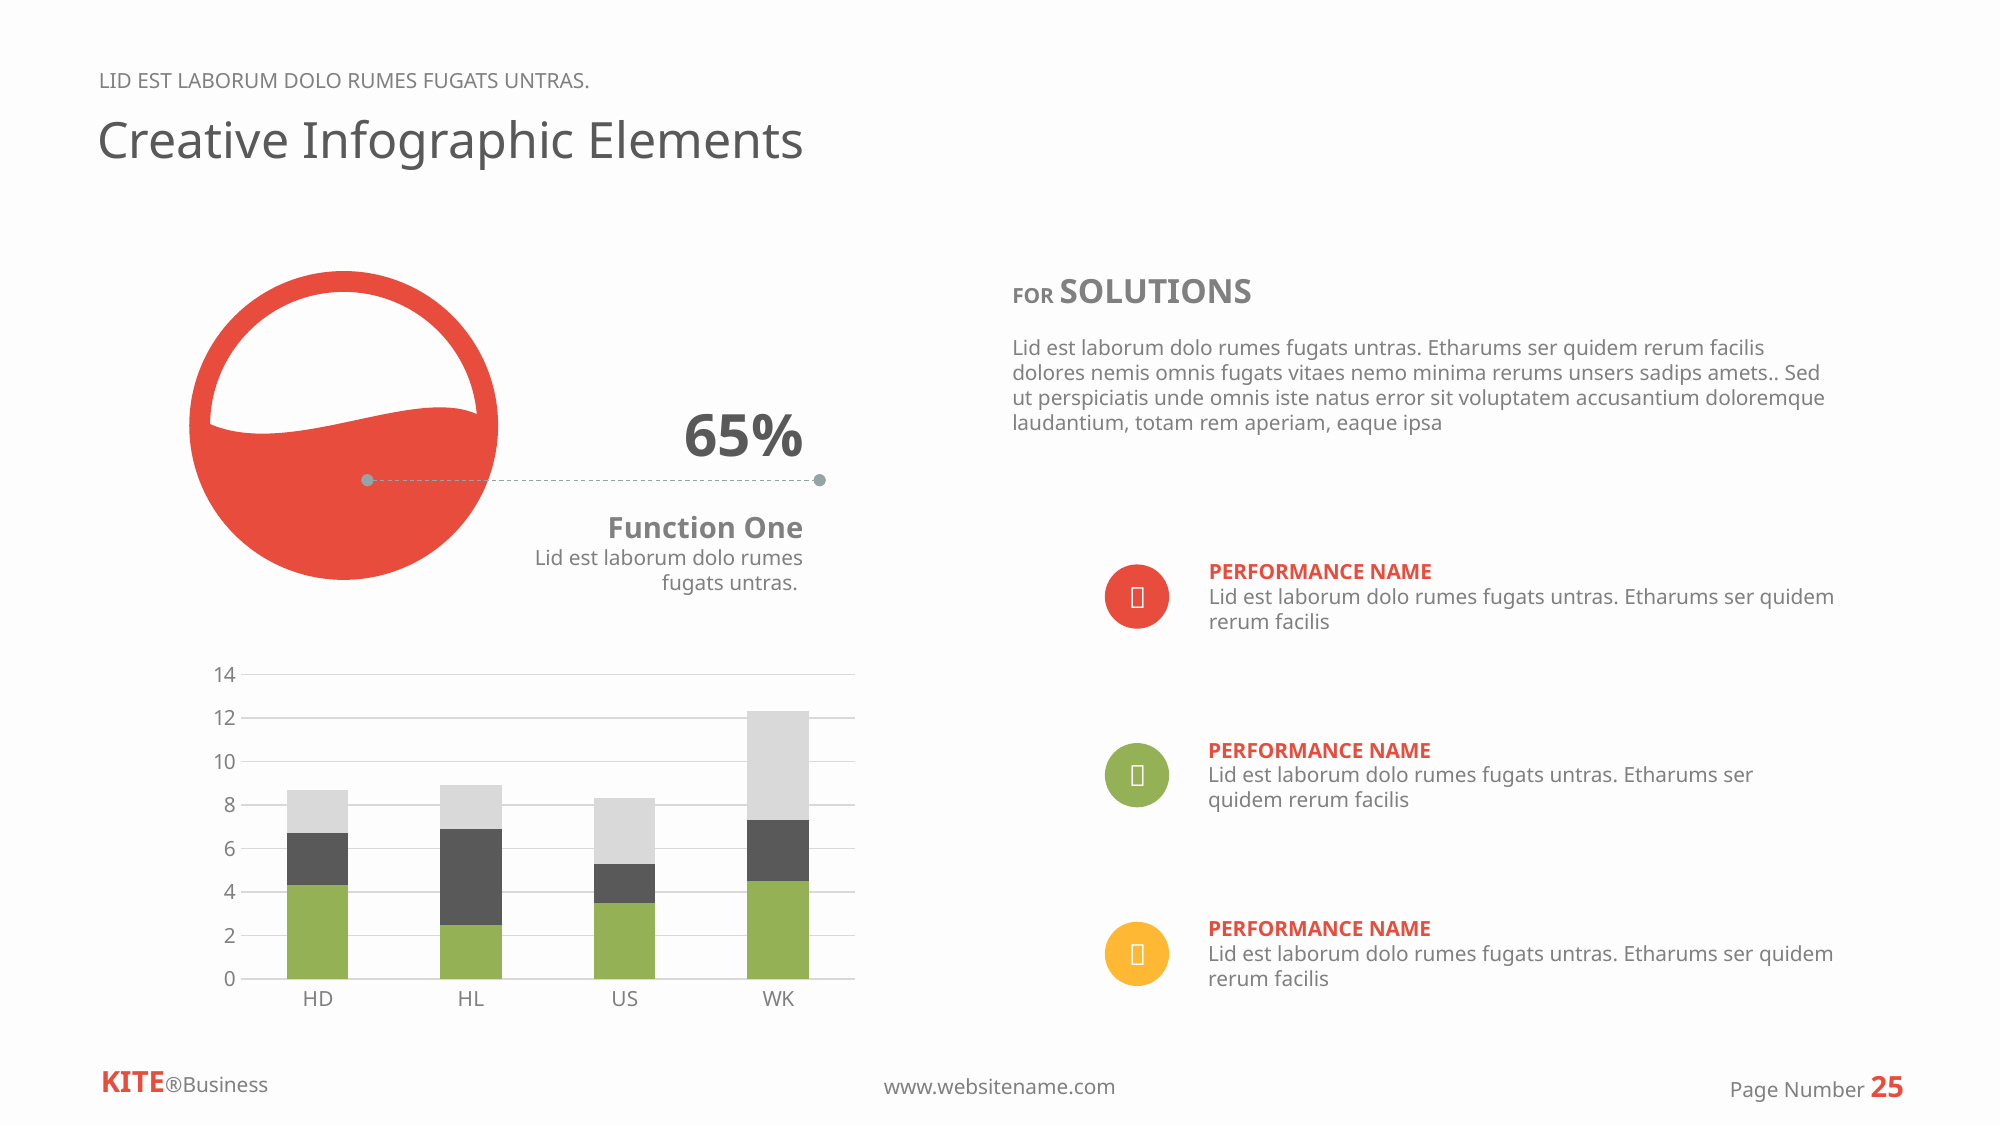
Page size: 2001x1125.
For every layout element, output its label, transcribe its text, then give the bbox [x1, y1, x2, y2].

text_box Page Number 25 [1715, 1061, 1919, 1112]
text_box  [1103, 920, 1171, 988]
text_box www.websitename.com [869, 1066, 1131, 1107]
text_box PERFORMANCE NAME Lid est laborum dolo rumes fugats untras. Etharums ser quidem rerum facilis [1193, 729, 1845, 820]
text_box  [1103, 741, 1171, 809]
text_box  [1103, 563, 1171, 630]
text_box KITE®Business [85, 1056, 284, 1106]
text_box LID EST LABORUM DOLO RUMES FUGATS UNTRAS. [84, 60, 645, 101]
text_box 65% [669, 390, 819, 476]
text_box [198, 280, 489, 571]
text_box PERFORMANCE NAME Lid est laborum dolo rumes fugats untras. Etharums ser quidem rerum facilis [1193, 908, 1860, 999]
text_box PERFORMANCE NAME Lid est laborum dolo rumes fugats untras. Etharums ser quidem rerum facilis [1194, 551, 1860, 641]
chart [199, 653, 869, 1021]
text_box Creative Infographic Elements [82, 101, 820, 176]
text_box FOR SOLUTIONS Lid est laborum dolo rumes fugats untras. Etharums ser quidem rerum facilis dolores nemis omnis fugats vitaes nemo minima rerums unsers sadips amets.. Sed ut perspiciatis unde omnis iste natus error sit voluptatem accusantium doloremque laudantium, totam rem aperiam, eaque ipsa [997, 262, 1845, 443]
text_box Function One Lid est laborum dolo rumes fugats untras. [487, 502, 819, 603]
